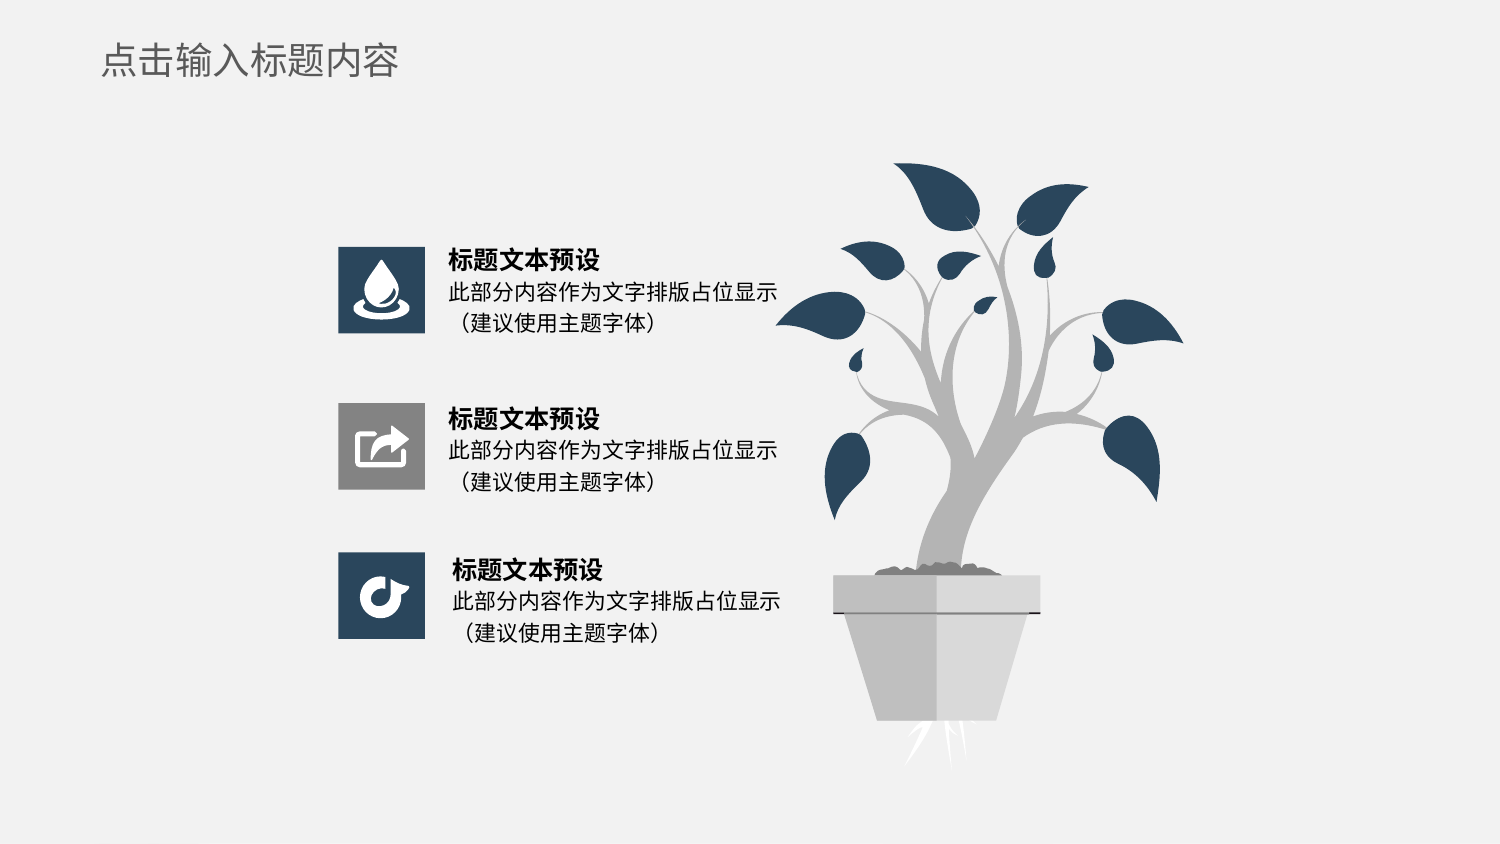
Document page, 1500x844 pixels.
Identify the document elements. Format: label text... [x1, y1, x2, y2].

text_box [338, 402, 788, 496]
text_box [338, 552, 792, 648]
text_box 点击输入标题内容 [100, 28, 450, 91]
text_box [338, 244, 788, 338]
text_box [775, 161, 1184, 771]
